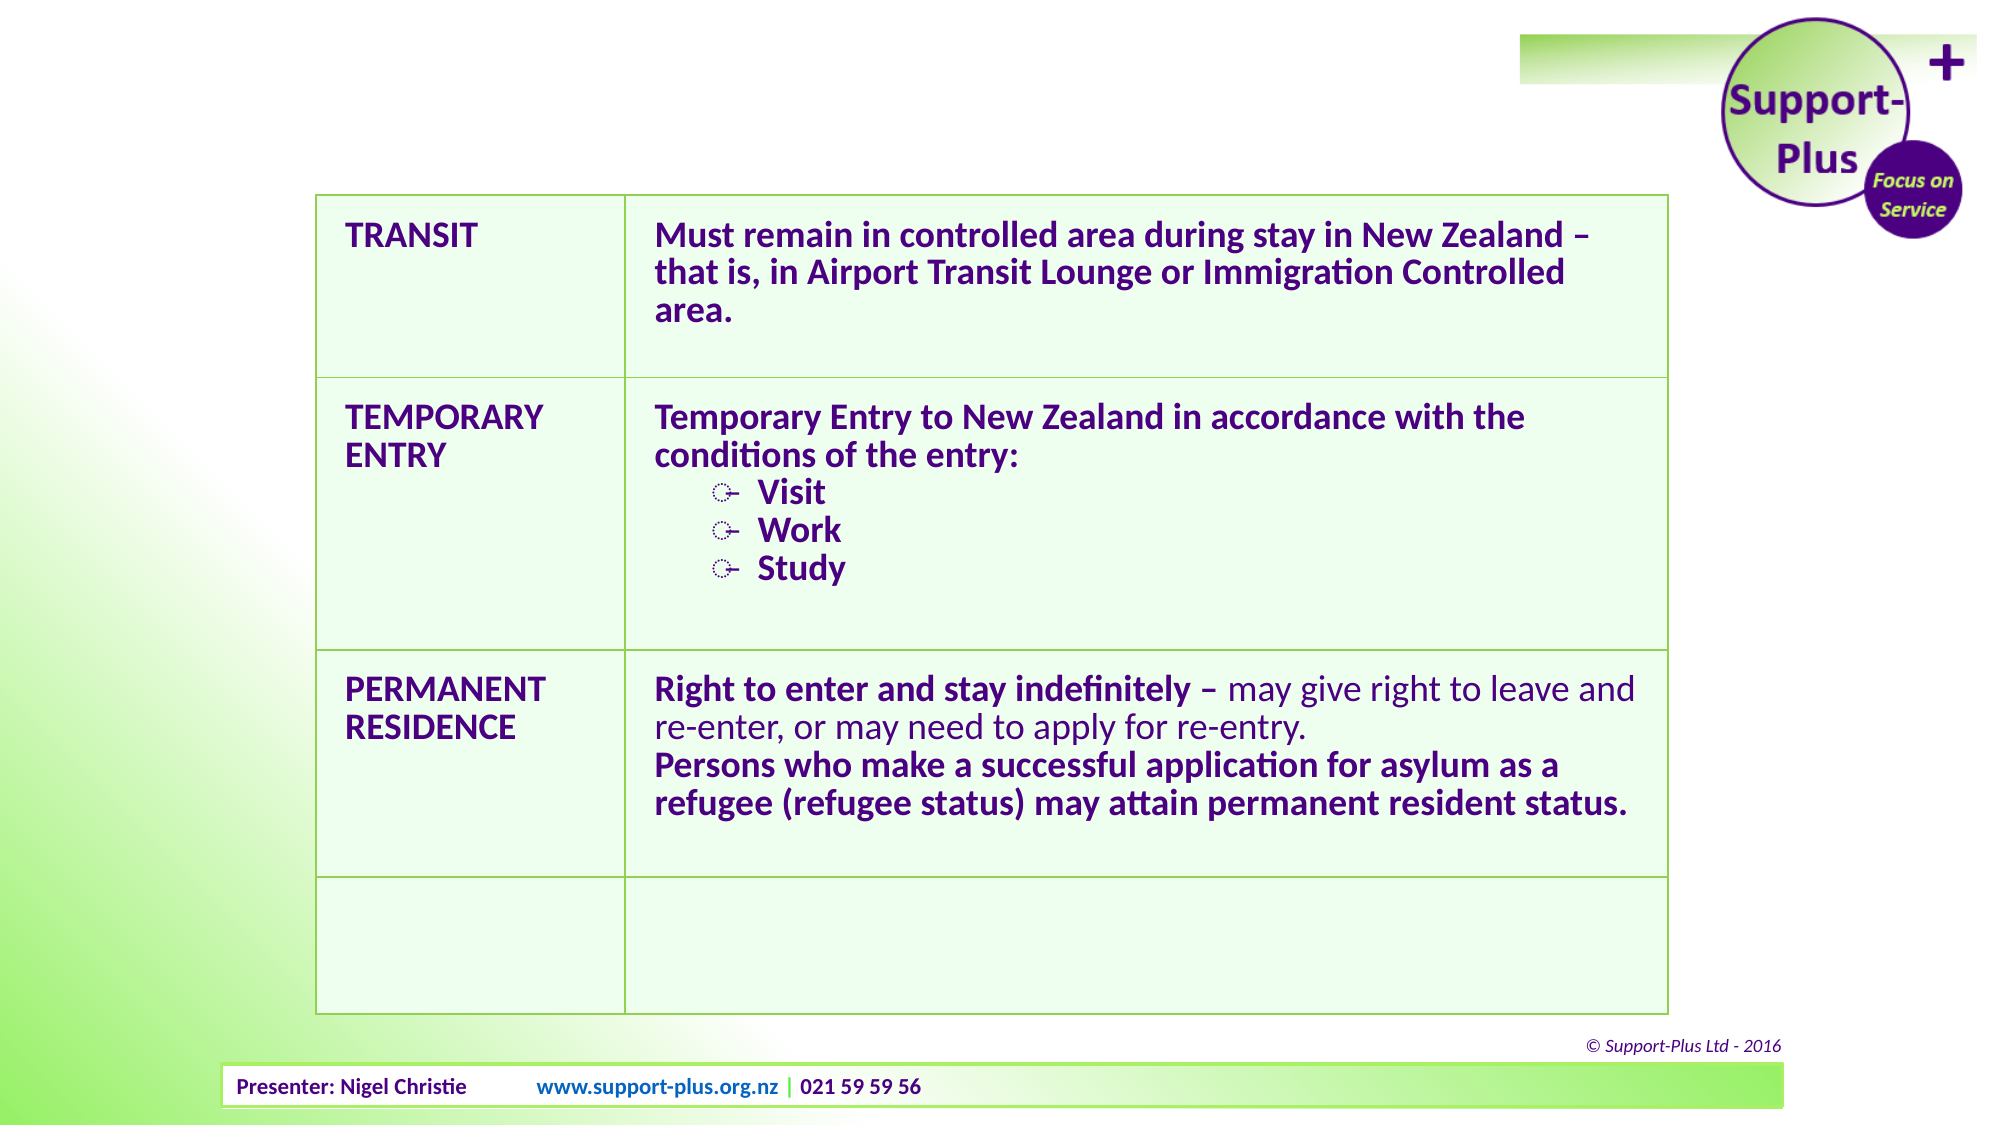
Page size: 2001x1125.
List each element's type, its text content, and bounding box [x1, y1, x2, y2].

table_header Must remain in controlled area during stay in New Zealand – that is, in Airport Transit Lounge or Immigration Controlled area. [626, 196, 1667, 377]
table_cell [317, 878, 624, 1013]
text_box Presenter: Nigel Christie www.support-plus.org.nz | 021 59 59 56 [221, 1063, 1783, 1107]
table_header TRANSIT [317, 196, 624, 377]
text_box © Support-Plus Ltd - 2016 [1570, 1026, 1819, 1064]
table_cell [626, 878, 1667, 1013]
table_cell Temporary Entry to New Zealand in accordance with the conditions of the entry: Visit Work Study [626, 378, 1667, 649]
table_cell Right to enter and stay indefinitely – may give right to leave and re-enter, or may need to apply for re-entry. Persons who make a successful application for asylum as a refugee (refugee status) may attain permanent resident status. [626, 651, 1667, 876]
table_cell PERMANENT RESIDENCE [317, 651, 624, 876]
table_cell TEMPORARY ENTRY [317, 378, 624, 649]
picture [1514, 15, 1983, 246]
